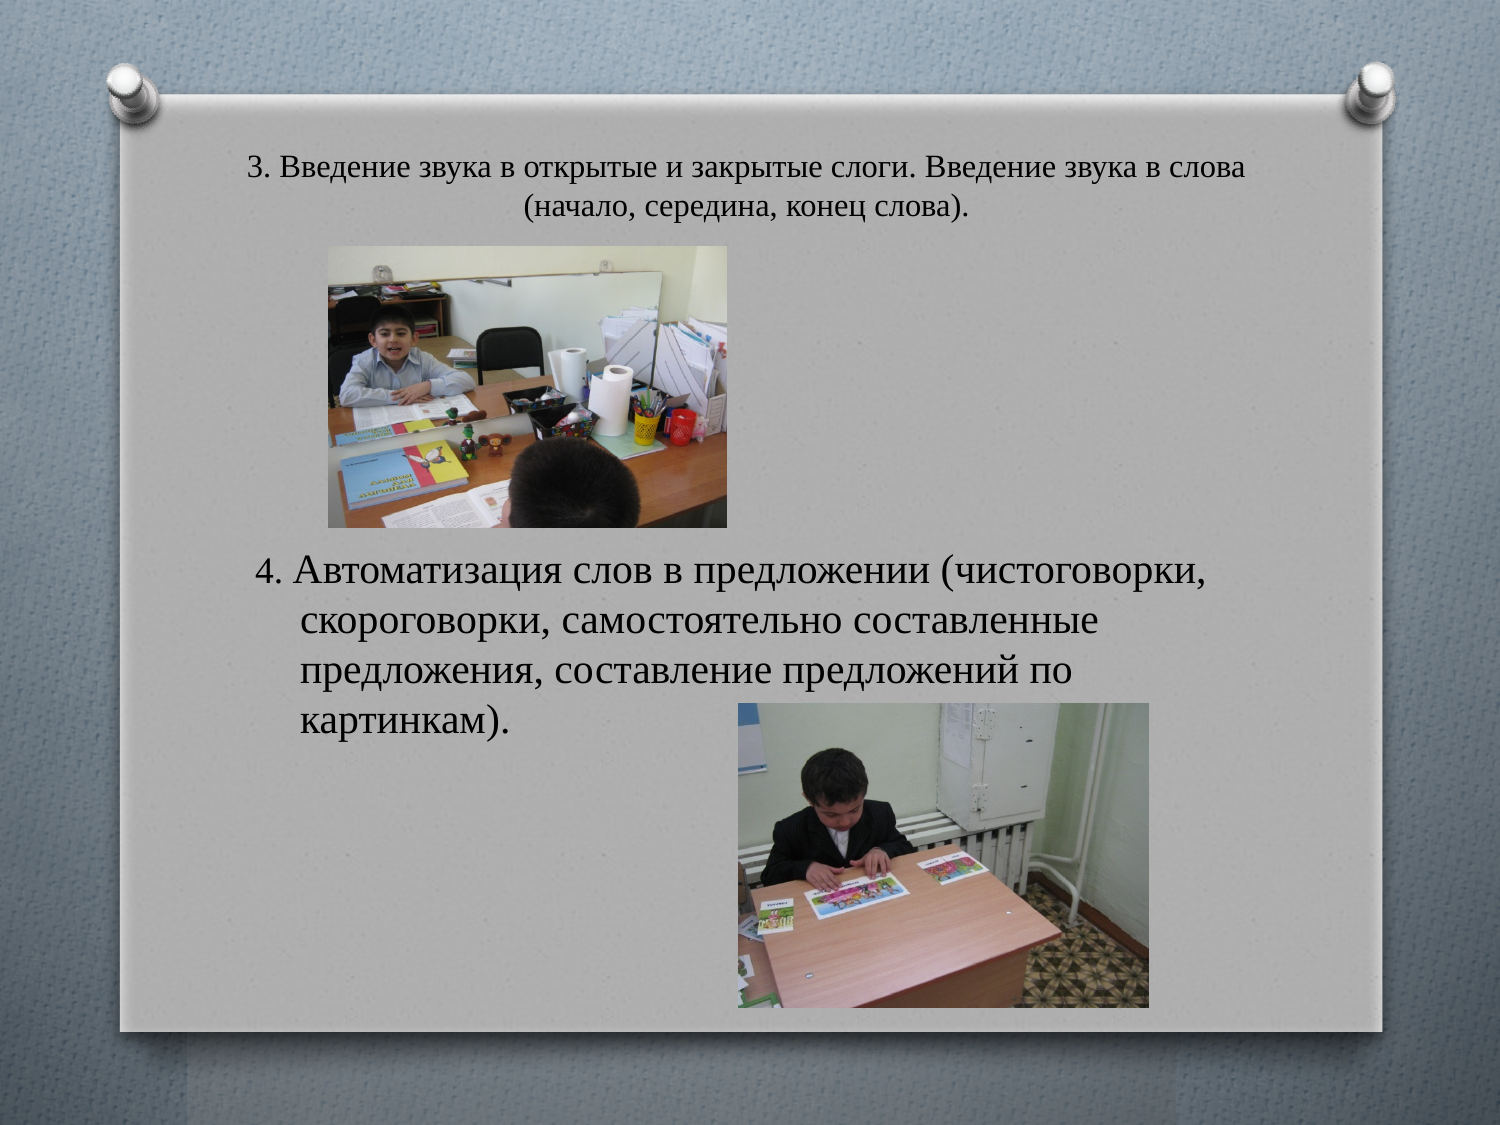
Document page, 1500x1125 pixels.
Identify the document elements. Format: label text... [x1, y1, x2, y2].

picture [327, 245, 727, 528]
picture [738, 702, 1149, 1008]
list 4. Автоматизация слов в предложении (чистоговорки, скороговорки, самостоятельно составленные предложения, составление предложений по картинкам). [240, 480, 1257, 939]
picture [75, 29, 198, 153]
picture [1317, 35, 1439, 156]
title 3. Введение звука в открытые и закрытые слоги. Введение звука в слова (начало, середина, конец слова). [175, 105, 1319, 270]
